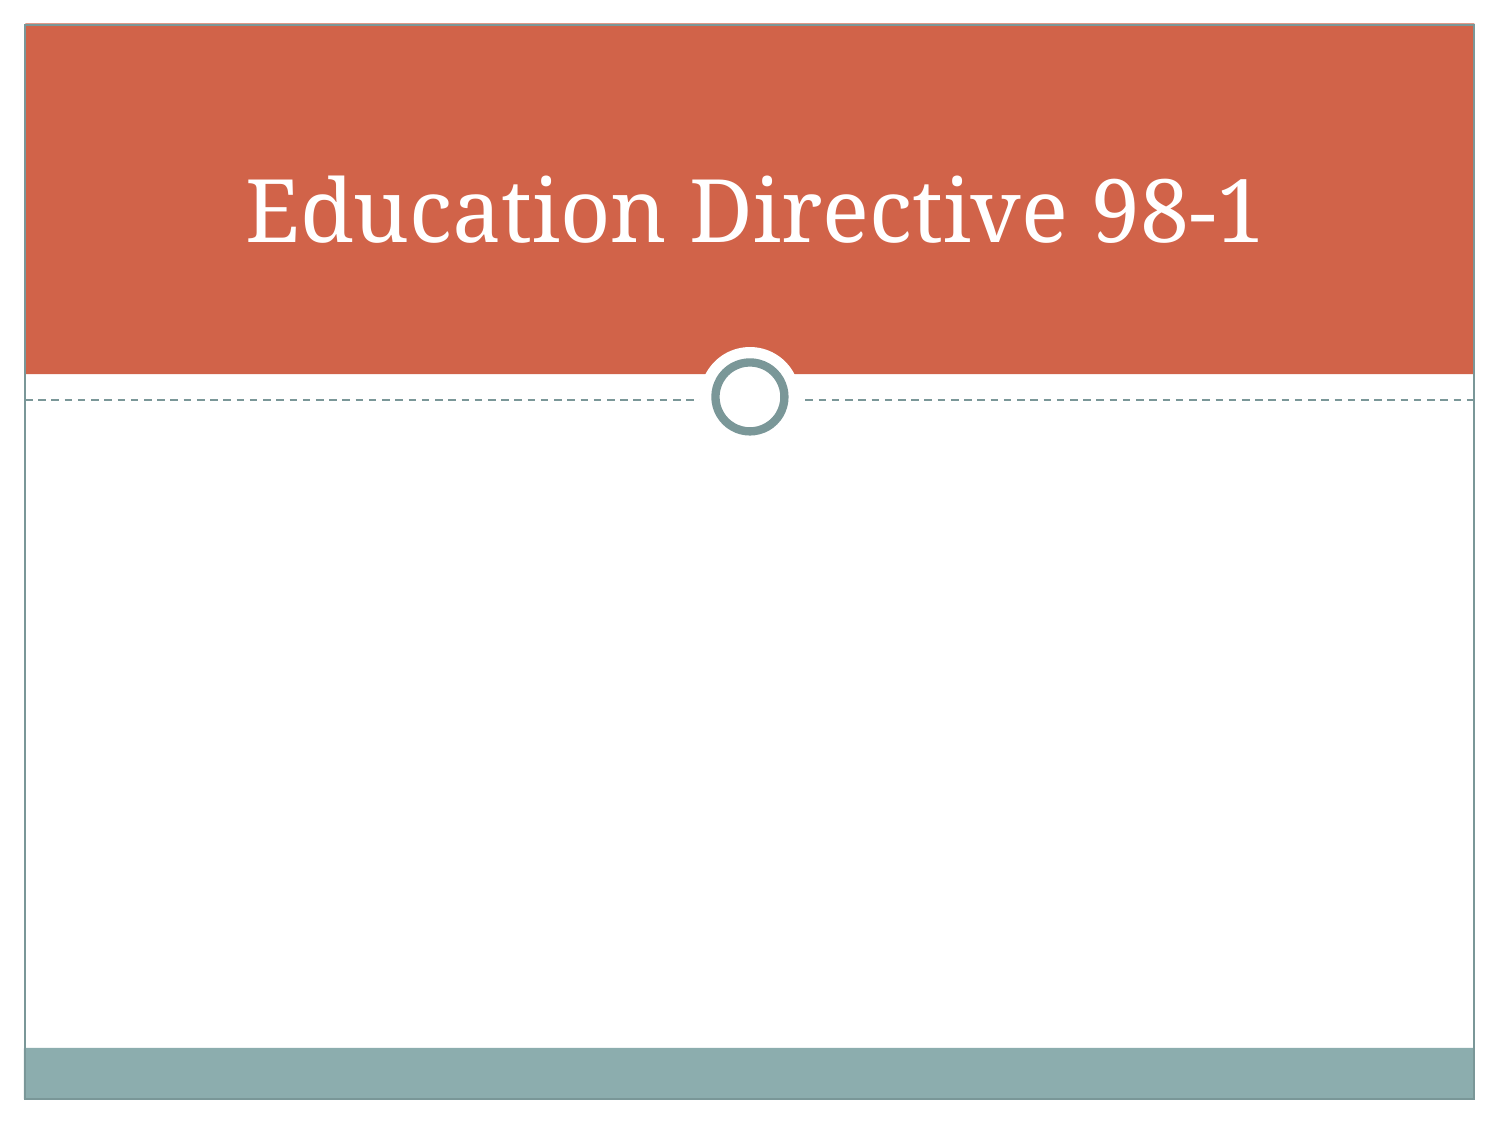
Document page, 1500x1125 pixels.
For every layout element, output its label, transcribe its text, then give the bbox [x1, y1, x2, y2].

title Education Directive 98-1 [118, 24, 1394, 275]
